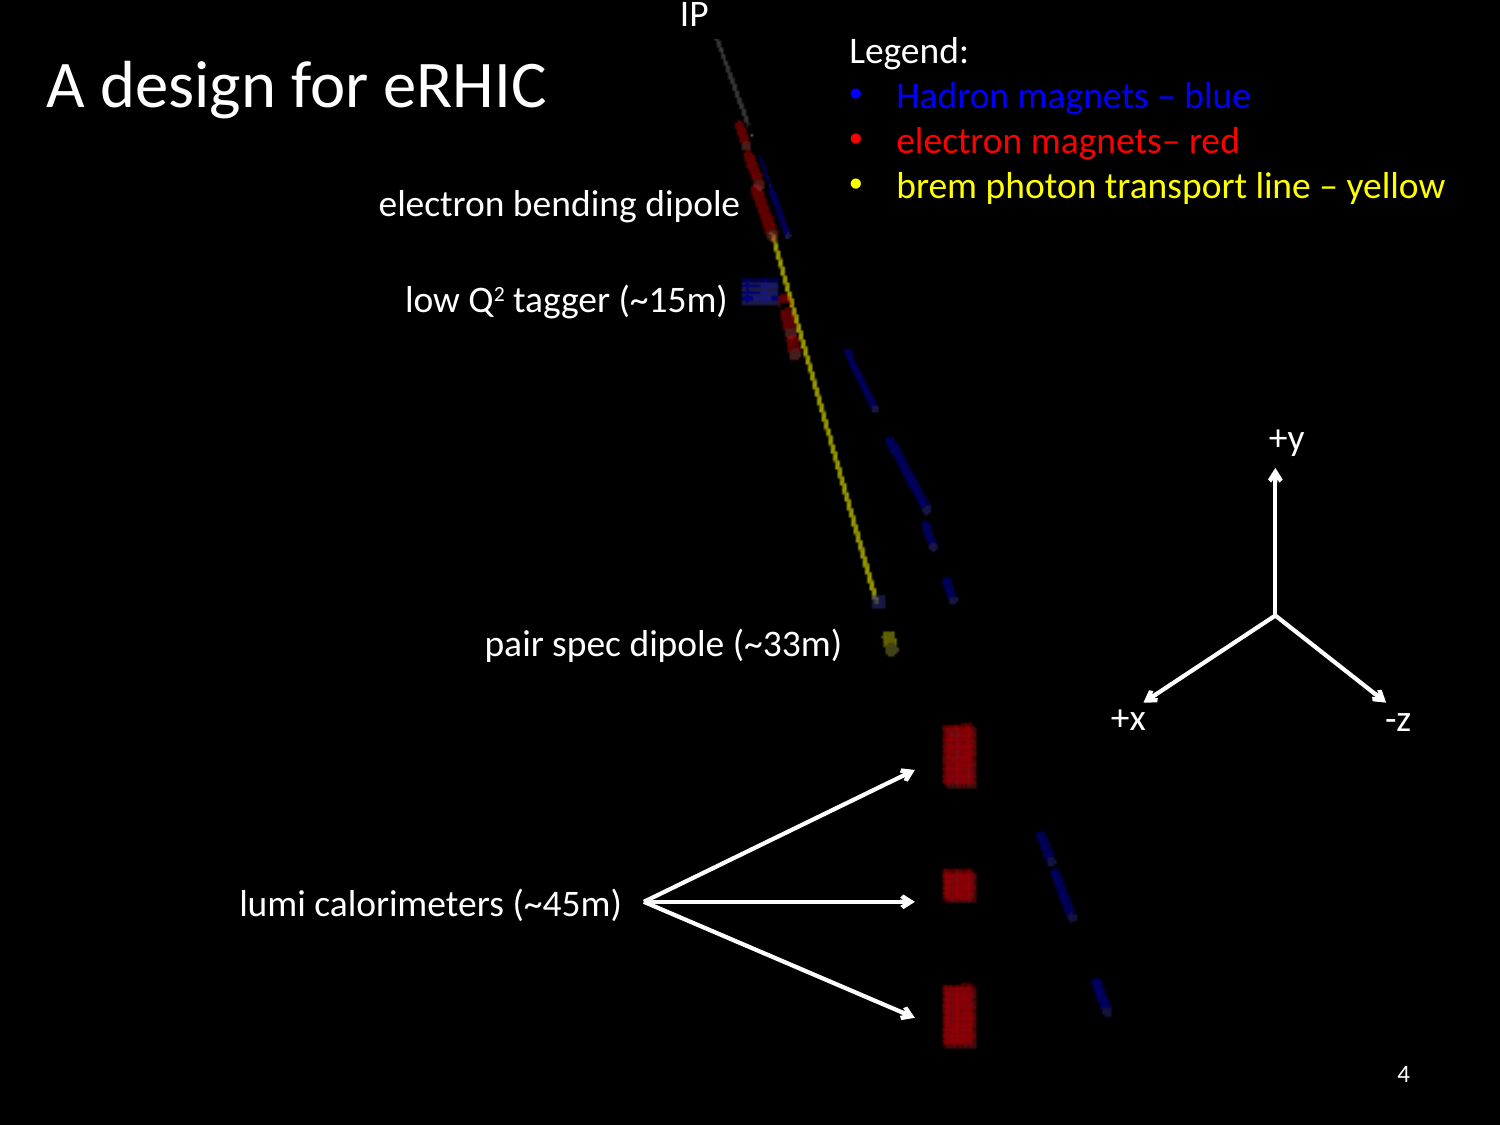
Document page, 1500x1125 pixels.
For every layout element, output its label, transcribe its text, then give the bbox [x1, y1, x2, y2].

text_box lumi calorimeters (~45m) [224, 871, 557, 932]
text_box -z [1370, 686, 1431, 747]
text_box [1277, 615, 1387, 703]
text_box IP [664, 0, 971, 37]
slide_number 4 [1270, 1042, 1425, 1103]
text_box low Q2 tagger (~15m) [390, 268, 557, 328]
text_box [643, 769, 916, 901]
title A design for eRHIC [31, 27, 585, 134]
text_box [643, 901, 916, 1019]
text_box Legend: Hadron magnets – blue electron magnets– red brem photon transport line – yellow [834, 18, 1479, 214]
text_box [1143, 615, 1276, 703]
text_box electron bending dipole [363, 171, 557, 232]
text_box +y [1270, 405, 1387, 466]
text_box pair spec dipole (~33m) [469, 611, 557, 672]
picture [562, 39, 1265, 1119]
